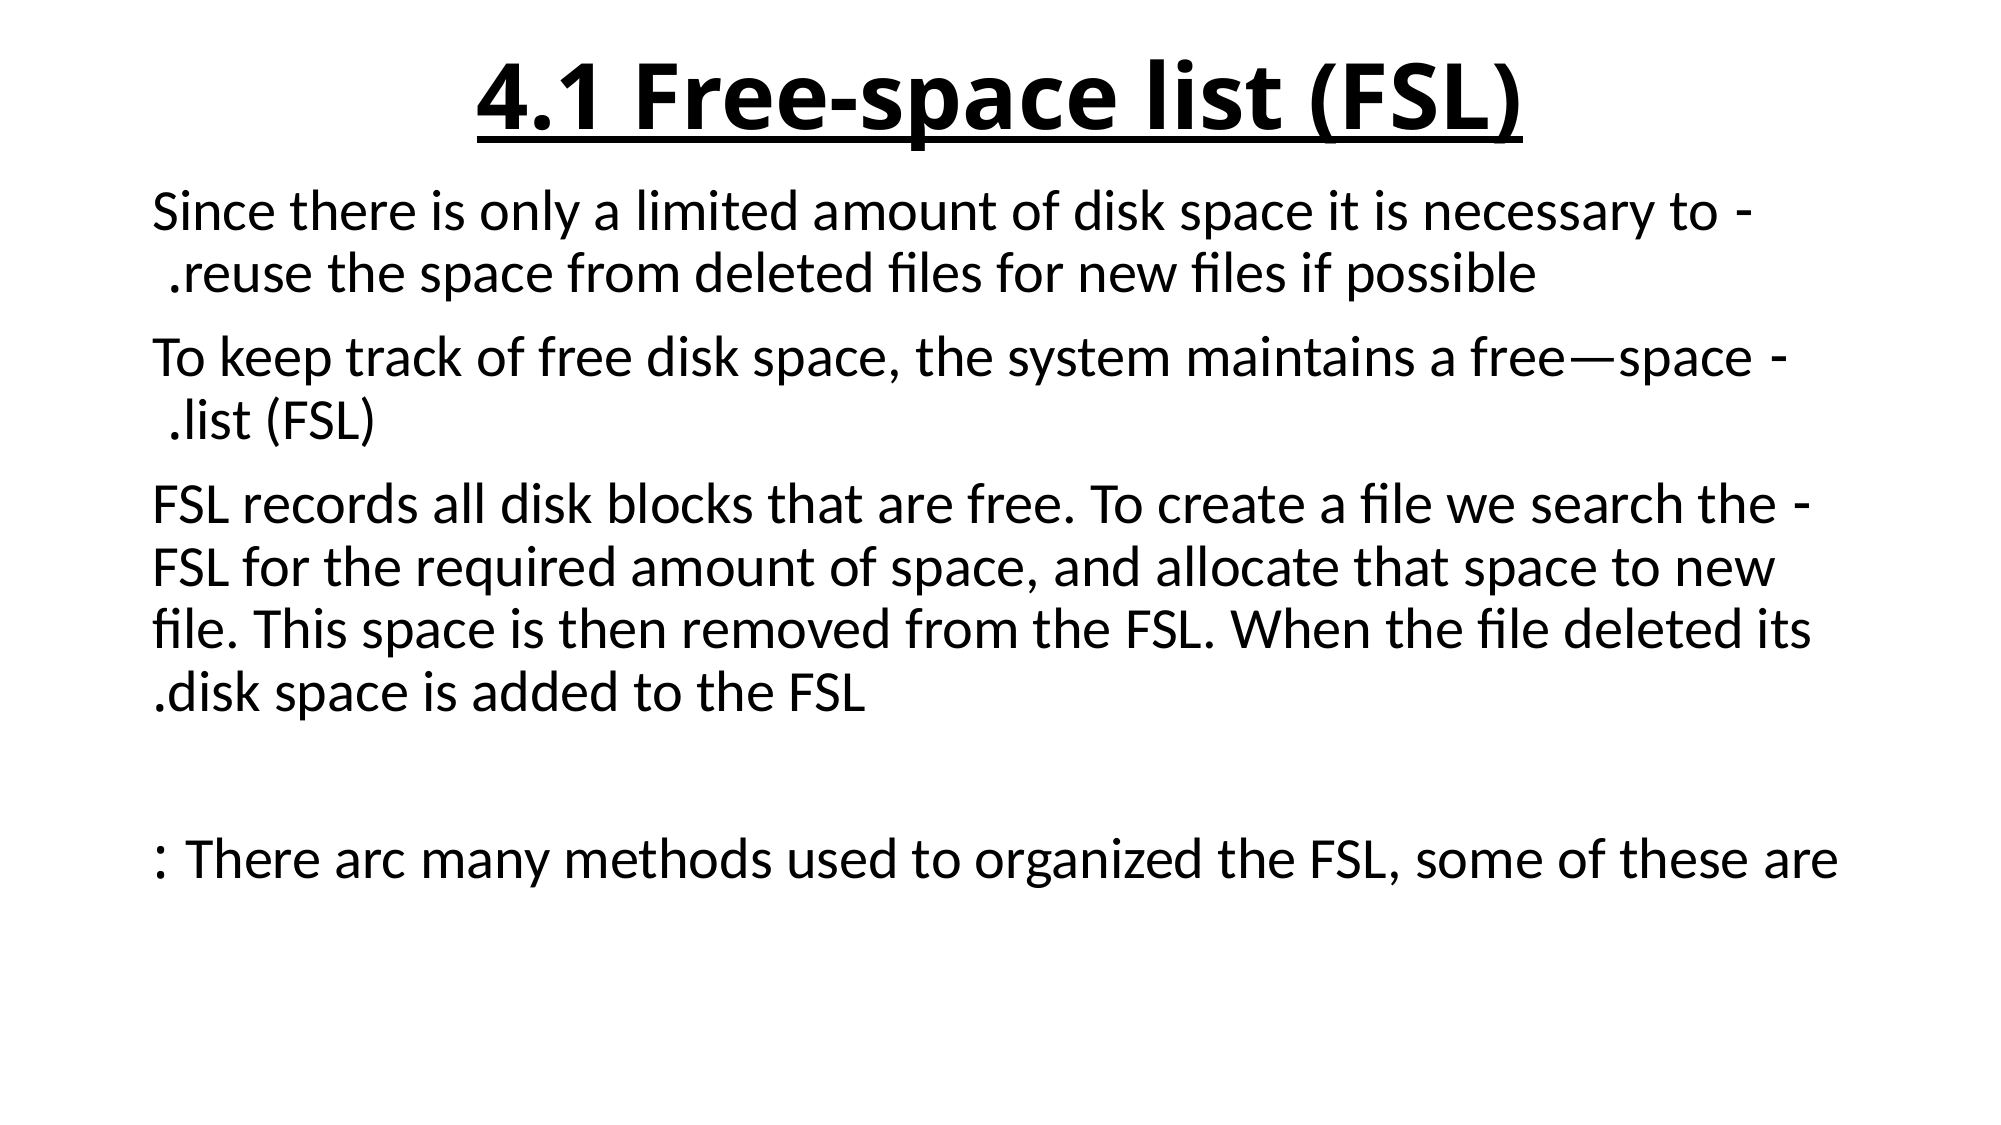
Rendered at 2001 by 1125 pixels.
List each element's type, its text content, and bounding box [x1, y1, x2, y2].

list - Since there is only a limited amount of disk space it is necessary to reuse the space from deleted files for new files if possible. - To keep track of free disk space, the system maintains a free—space list (FSL). - FSL records all disk blocks that are free. To create a file we search the FSL for the required amount of space, and allocate that space to new file. This space is then removed from the FSL. When the file deleted its disk space is added to the FSL. There arc many methods used to organized the FSL, some of these are : [137, 172, 1863, 1125]
title 4.1 Free-space list (FSL) [137, 76, 1863, 172]
text_box [0, 0, 2000, 75]
